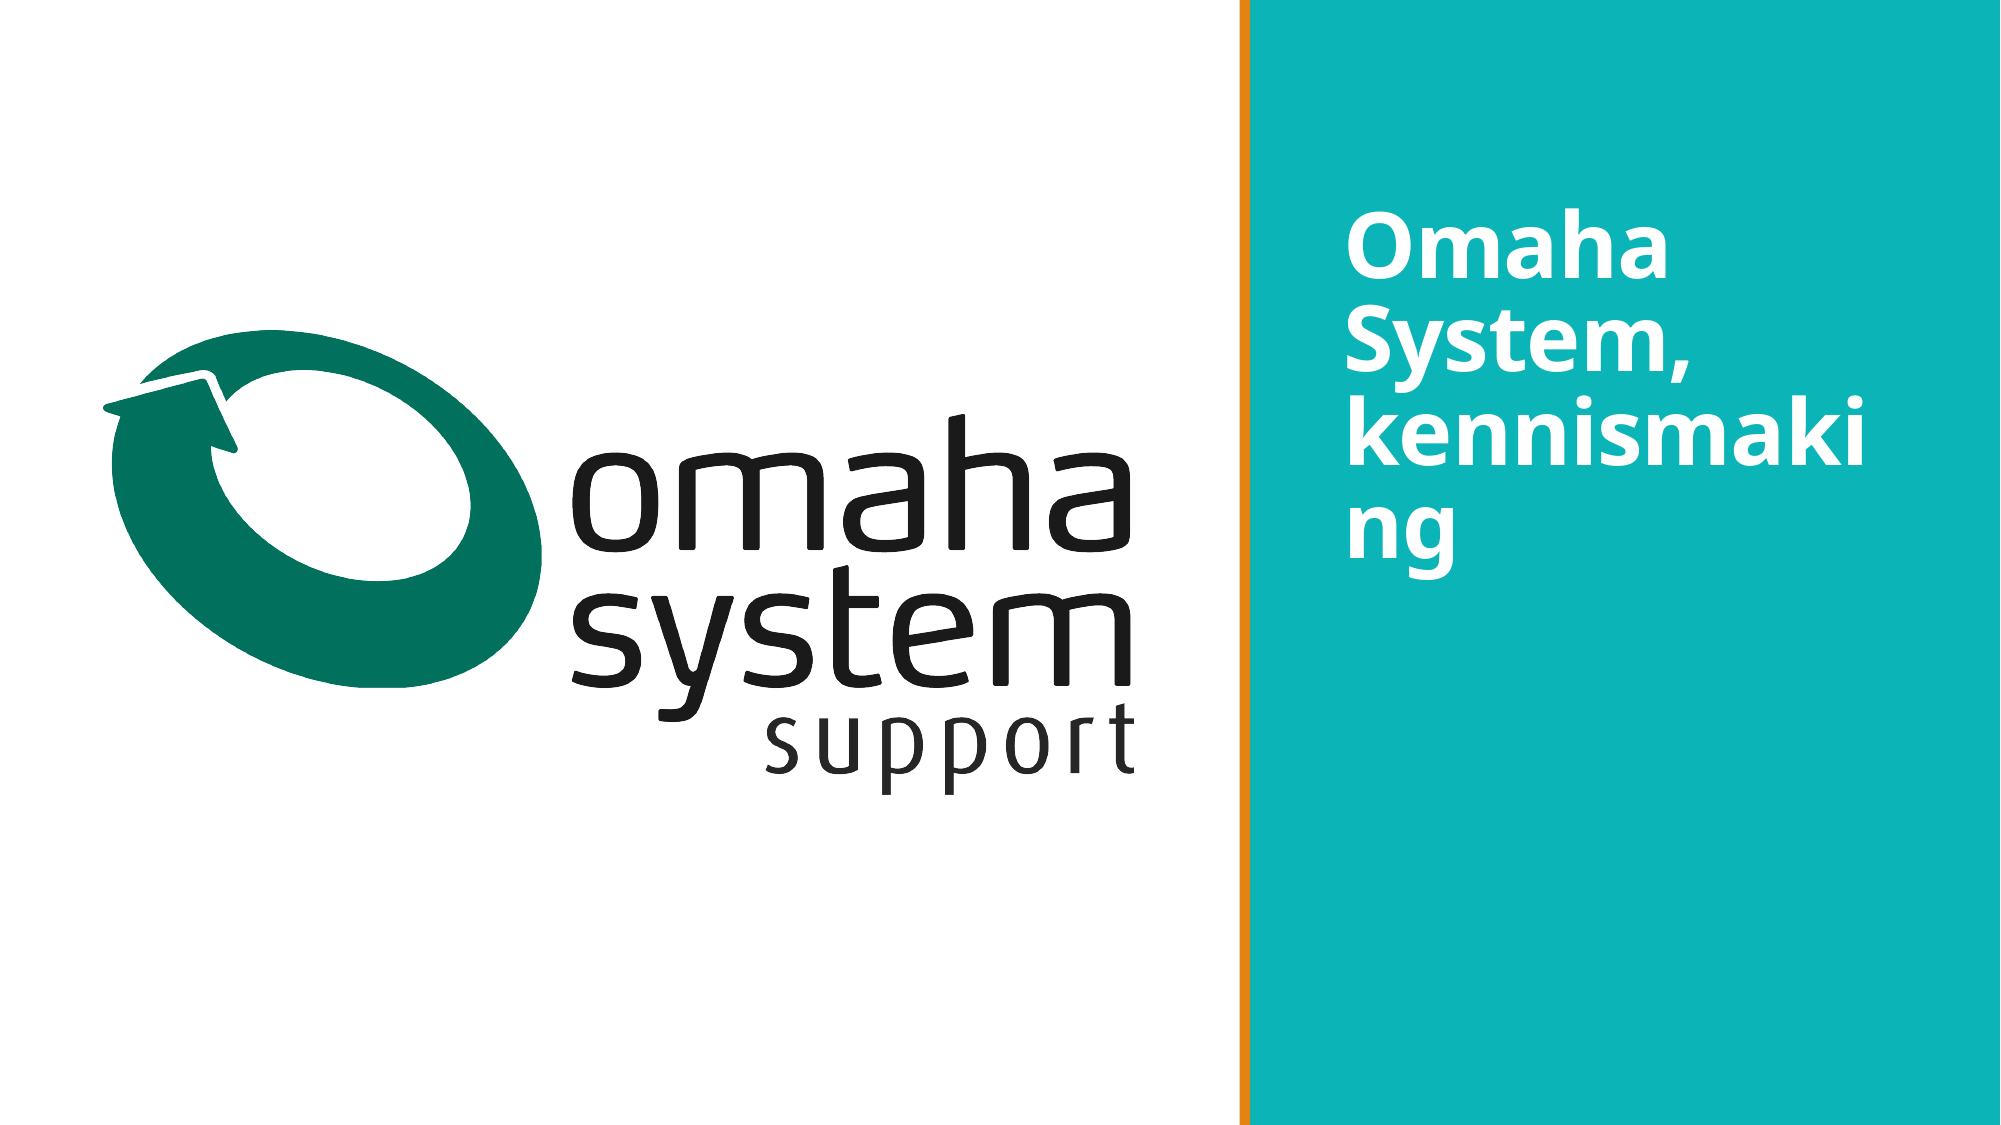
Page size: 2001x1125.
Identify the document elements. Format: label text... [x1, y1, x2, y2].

picture [103, 330, 1134, 795]
title Omaha System, kennismaking [1328, 104, 1929, 585]
text_box [0, 0, 1238, 1125]
text_box [1238, 0, 1251, 1125]
text_box [1251, 0, 2000, 1125]
